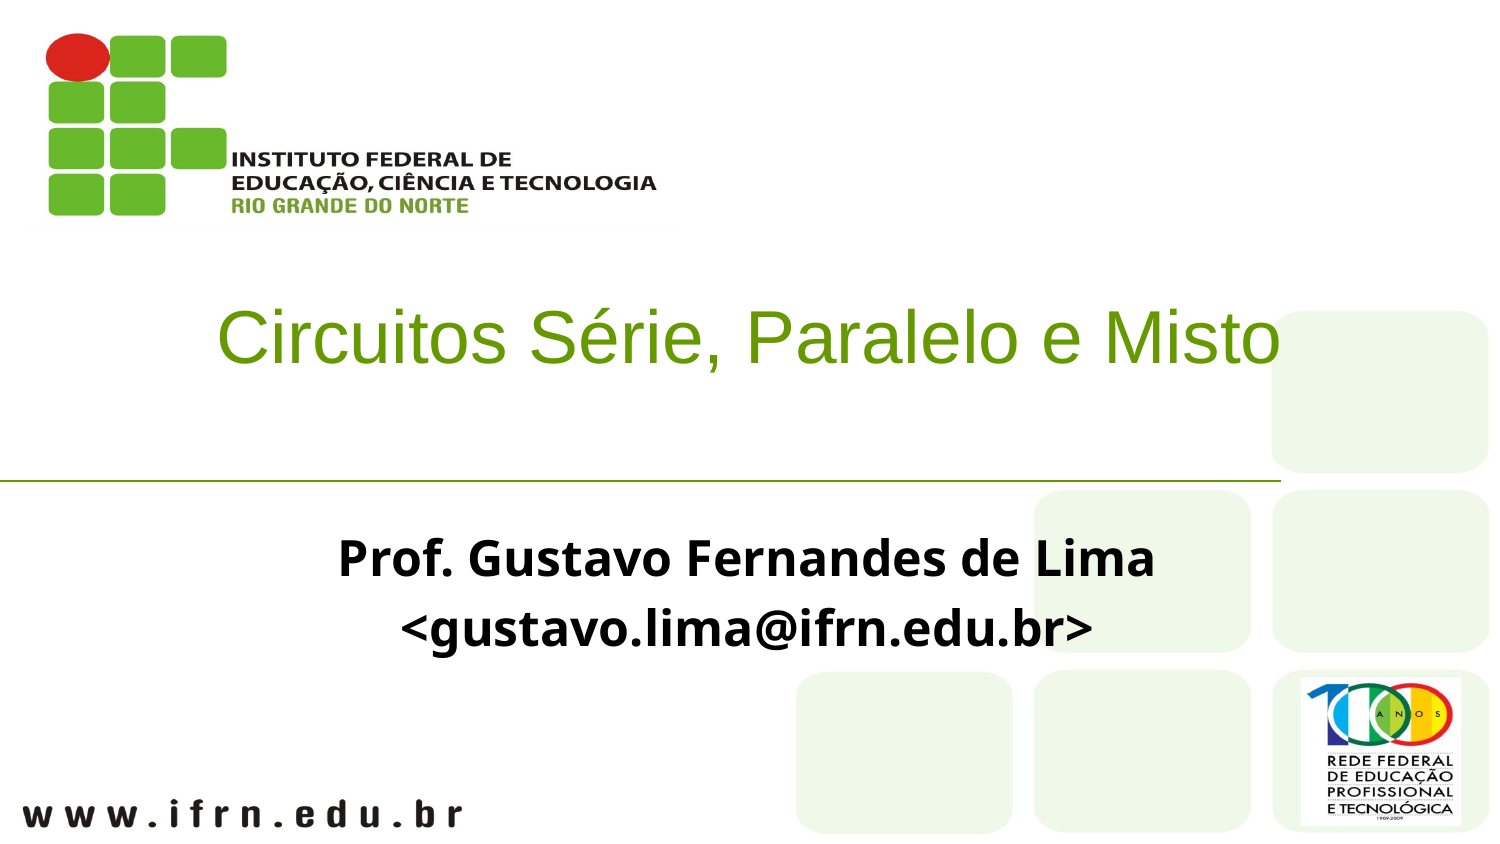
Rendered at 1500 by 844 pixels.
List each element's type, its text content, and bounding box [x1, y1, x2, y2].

picture [0, 430, 1500, 843]
title Circuitos Série, Paralelo e Misto [0, 237, 1500, 430]
picture [23, 17, 678, 232]
subtitle Prof. Gustavo Fernandes de Lima <gustavo.lima@ifrn.edu.br> [222, 518, 1273, 672]
